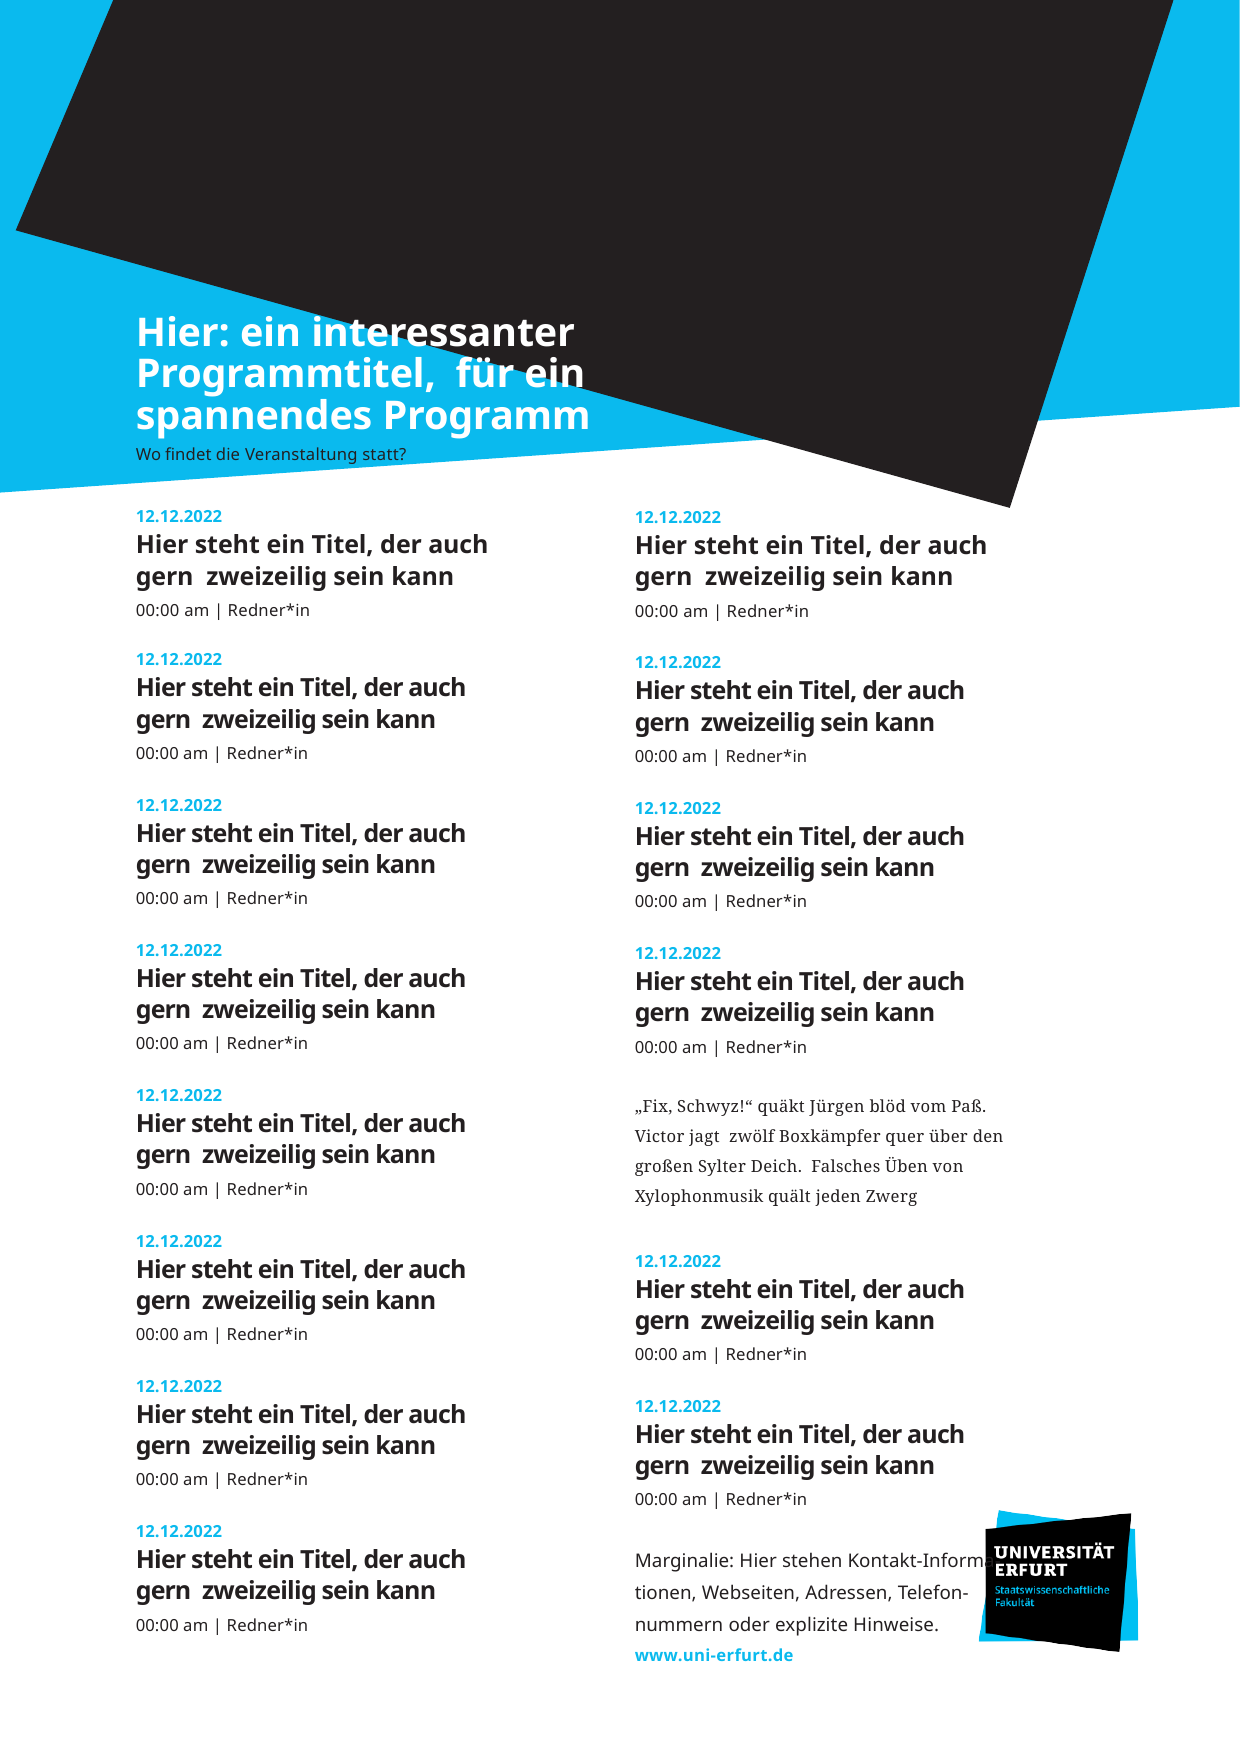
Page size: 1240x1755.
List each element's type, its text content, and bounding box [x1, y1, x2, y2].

text_box 12.12.2022 Hier steht ein Titel, der auch gern zweizeilig sein kann 00:00 am | Redner*in 12.12.2022 Hier steht ein Titel, der auch gern zweizeilig sein kann 00:00 am | Redner*in 12.12.2022 Hier steht ein Titel, der auch gern zweizeilig sein kann 00:00 am | Redner*in 12.12.2022 Hier steht ein Titel, der auch gern zweizeilig sein kann 00:00 am | Redner*in „Fix, Schwyz!“ quäkt Jürgen blöd vom Paß. Victor jagt zwölf Boxkämpfer quer über den großen Sylter Deich. Falsches Üben von Xylophonmusik quält jeden Zwerg 12.12.2022 Hier steht ein Titel, der auch gern zweizeilig sein kann 00:00 am | Redner*in 12.12.2022 Hier steht ein Titel, der auch gern zweizeilig sein kann 00:00 am | Redner*in Marginalie: Hier stehen Kontakt-Informa- tionen, Webseiten, Adressen, Telefon- nummern oder explizite Hinweise. www.uni-erfurt.de [632, 506, 1021, 1694]
text_box 12.12.2022 Hier steht ein Titel, der auch gern zweizeilig sein kann 00:00 am | Redner*in 12.12.2022 Hier steht ein Titel, der auch gern zweizeilig sein kann 00:00 am | Redner*in 12.12.2022 Hier steht ein Titel, der auch gern zweizeilig sein kann 00:00 am | Redner*in 12.12.2022 Hier steht ein Titel, der auch gern zweizeilig sein kann 00:00 am | Redner*in 12.12.2022 Hier steht ein Titel, der auch gern zweizeilig sein kann 00:00 am | Redner*in 12.12.2022 Hier steht ein Titel, der auch gern zweizeilig sein kann 00:00 am | Redner*in 12.12.2022 Hier steht ein Titel, der auch gern zweizeilig sein kann 00:00 am | Redner*in 12.12.2022 Hier steht ein Titel, der auch gern zweizeilig sein kann 00:00 am | Redner*in [133, 506, 522, 1694]
text_box Hier: ein interessanter Programmtitel, für ein spannendes Programm Wo findet die Veranstaltung statt? [133, 312, 830, 464]
text_box [1021, 1510, 1139, 1652]
